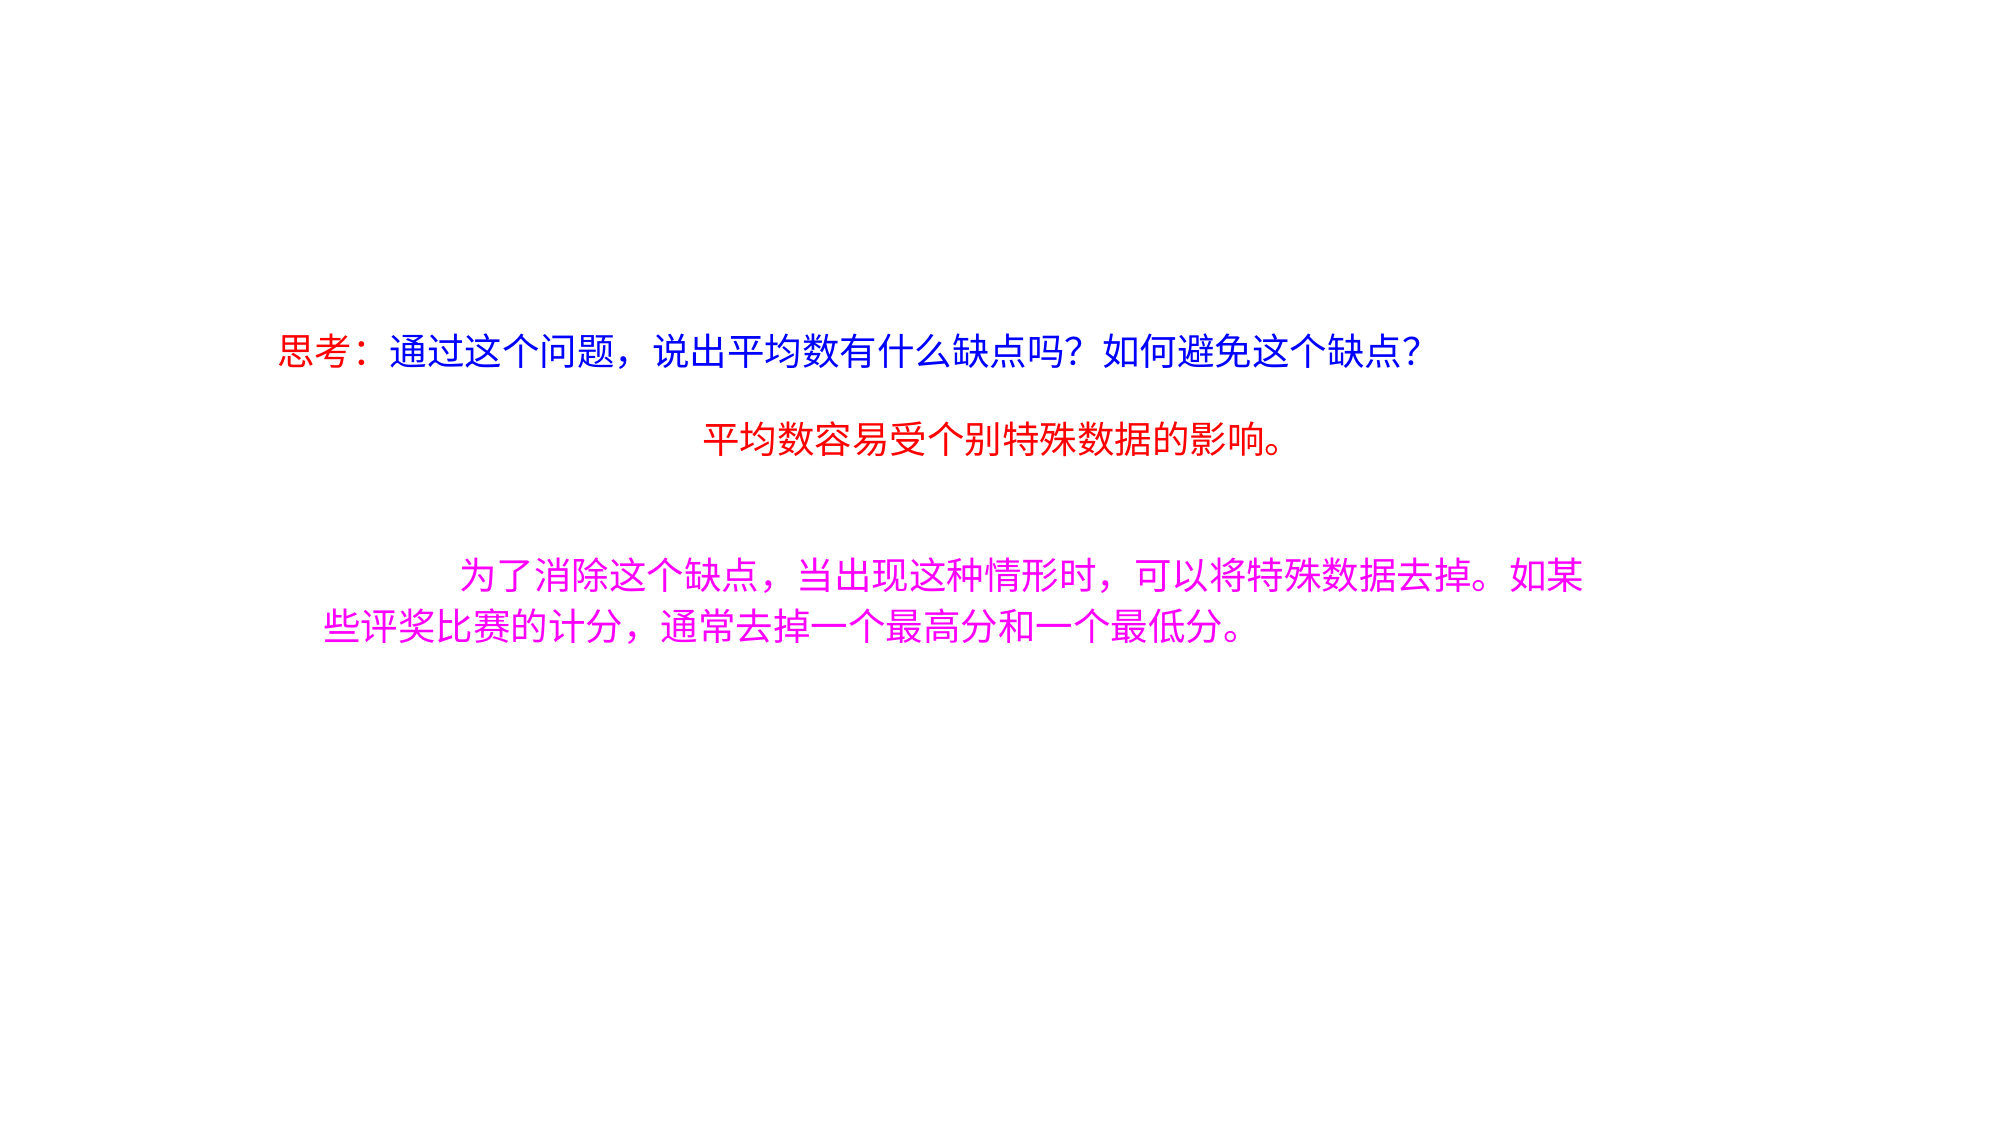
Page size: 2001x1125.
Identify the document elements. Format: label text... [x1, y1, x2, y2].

text_box 思考：通过这个问题，说出平均数有什么缺点吗？如何避免这个缺点？ [262, 316, 1713, 381]
text_box 为了消除这个缺点，当出现这种情形时，可以将特殊数据去掉。如某些评奖比赛的计分，通常去掉一个最高分和一个最低分。 [308, 515, 1632, 656]
text_box 平均数容易受个别特殊数据的影响。 [687, 403, 1318, 469]
